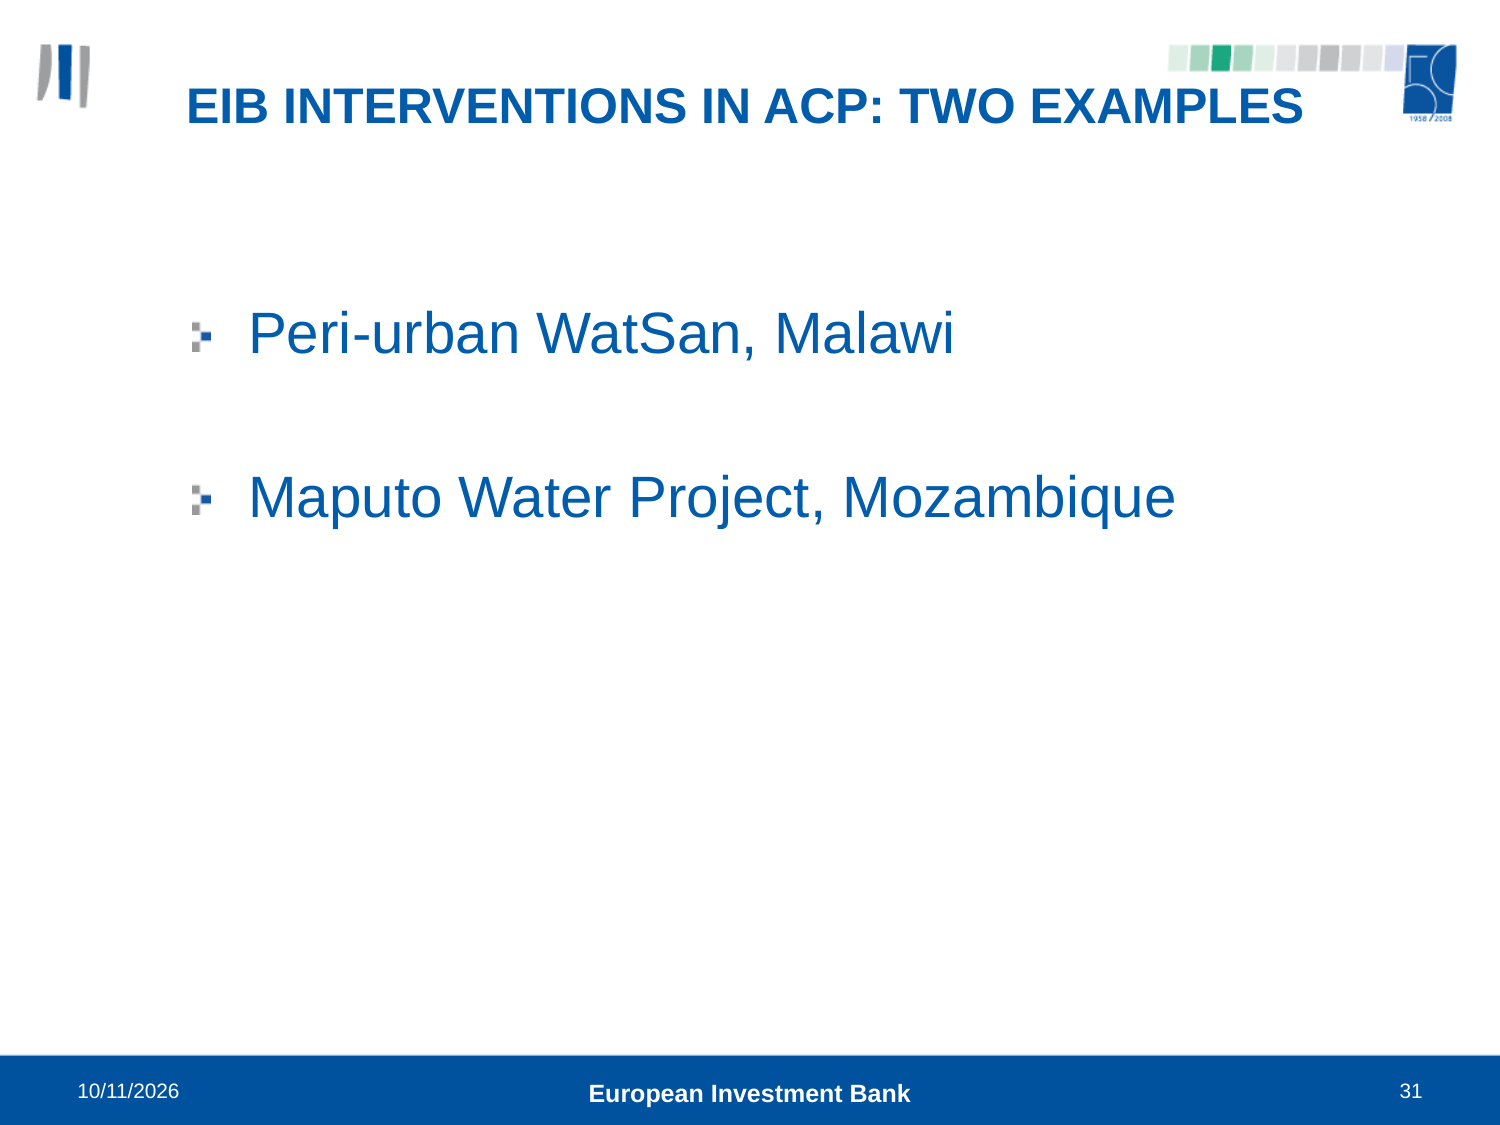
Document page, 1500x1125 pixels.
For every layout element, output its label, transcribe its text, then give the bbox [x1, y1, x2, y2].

picture [0, 0, 1500, 1125]
footer European Investment Bank [229, 1070, 1271, 1125]
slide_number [62, 1070, 226, 1125]
list Peri-urban WatSan, Malawi Maputo Water Project, Mozambique [176, 206, 1382, 987]
title EIB INTERVENTIONS IN ACP: TWO EXAMPLES [170, 66, 1353, 185]
slide_number 31 [1274, 1070, 1438, 1125]
